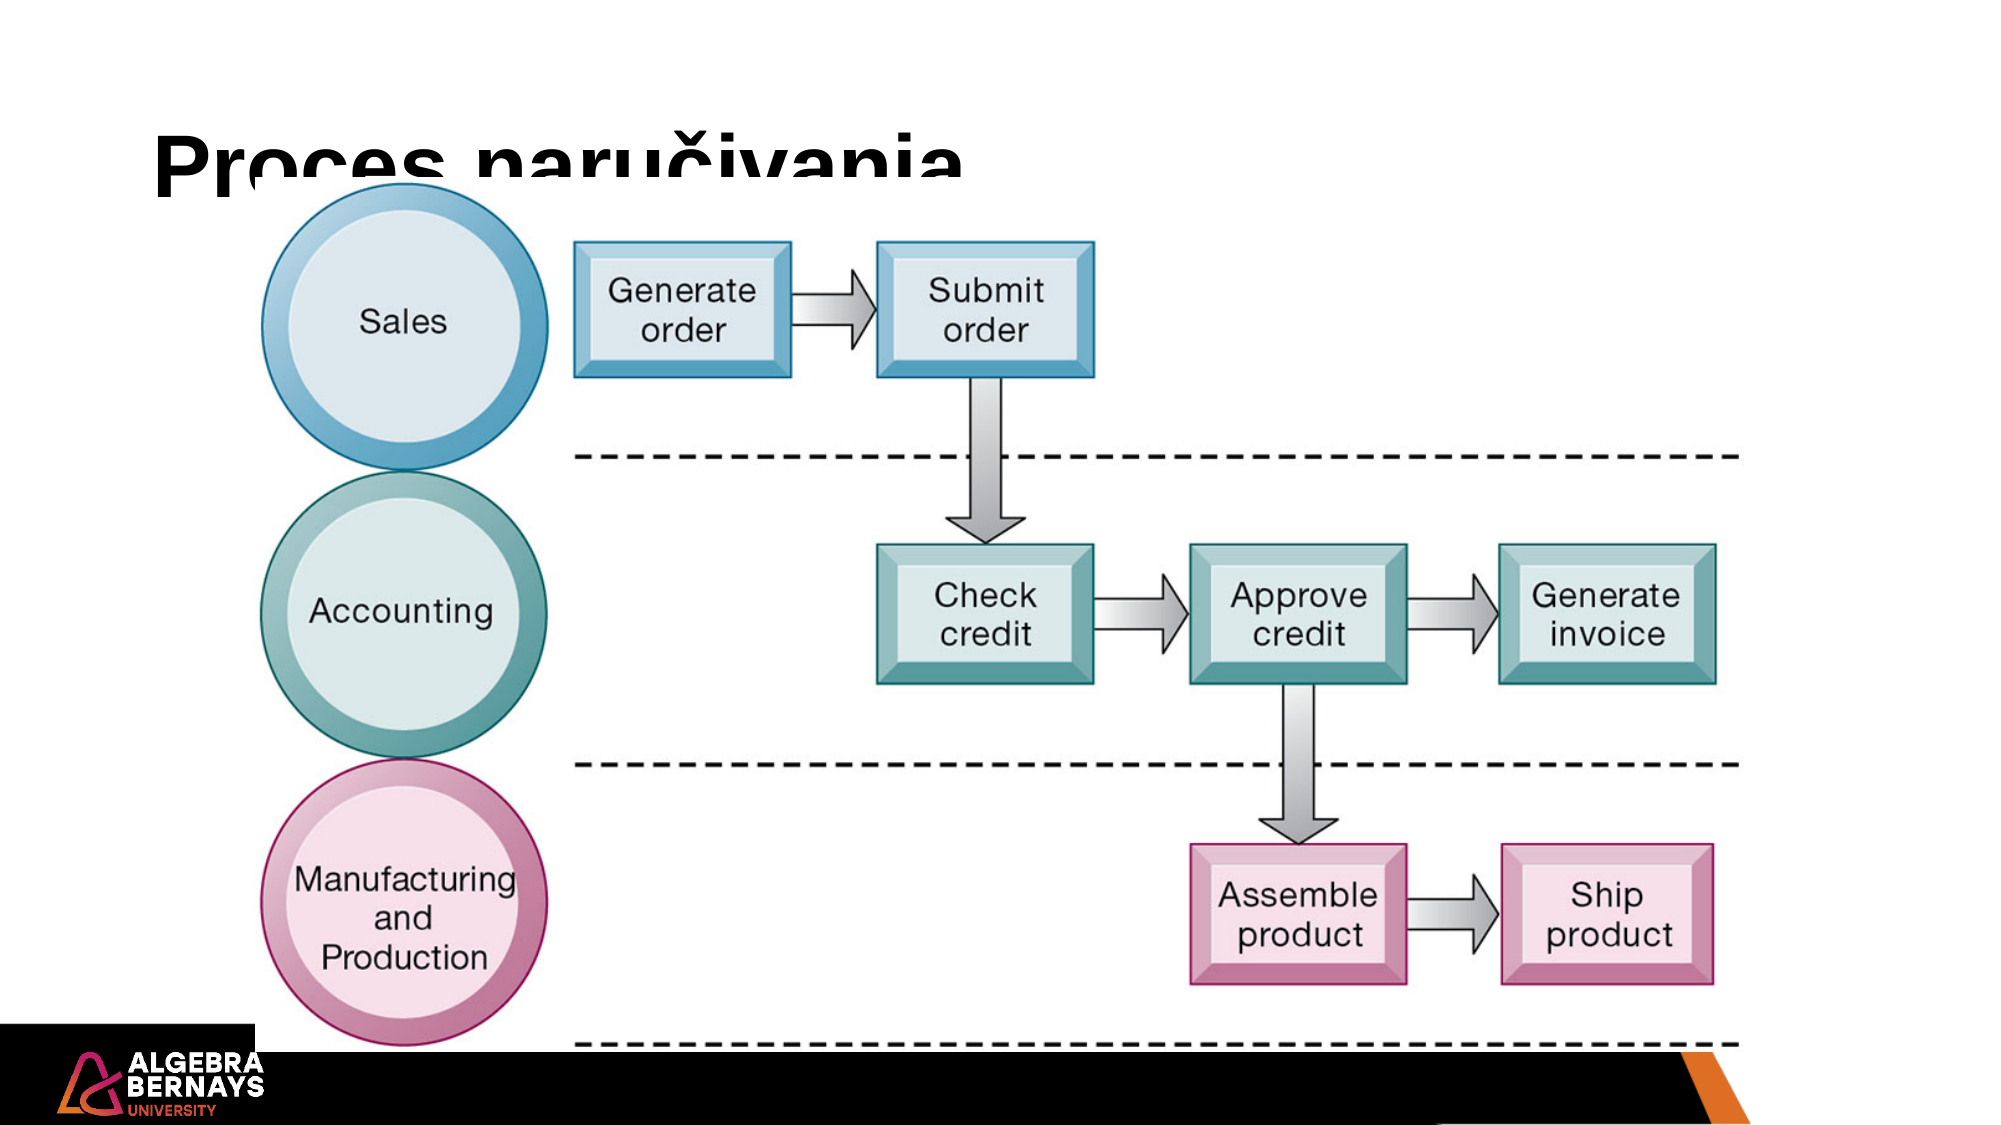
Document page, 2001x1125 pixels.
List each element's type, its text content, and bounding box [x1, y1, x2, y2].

title Proces naručivanja [137, 67, 1863, 271]
picture [0, 177, 1958, 1125]
